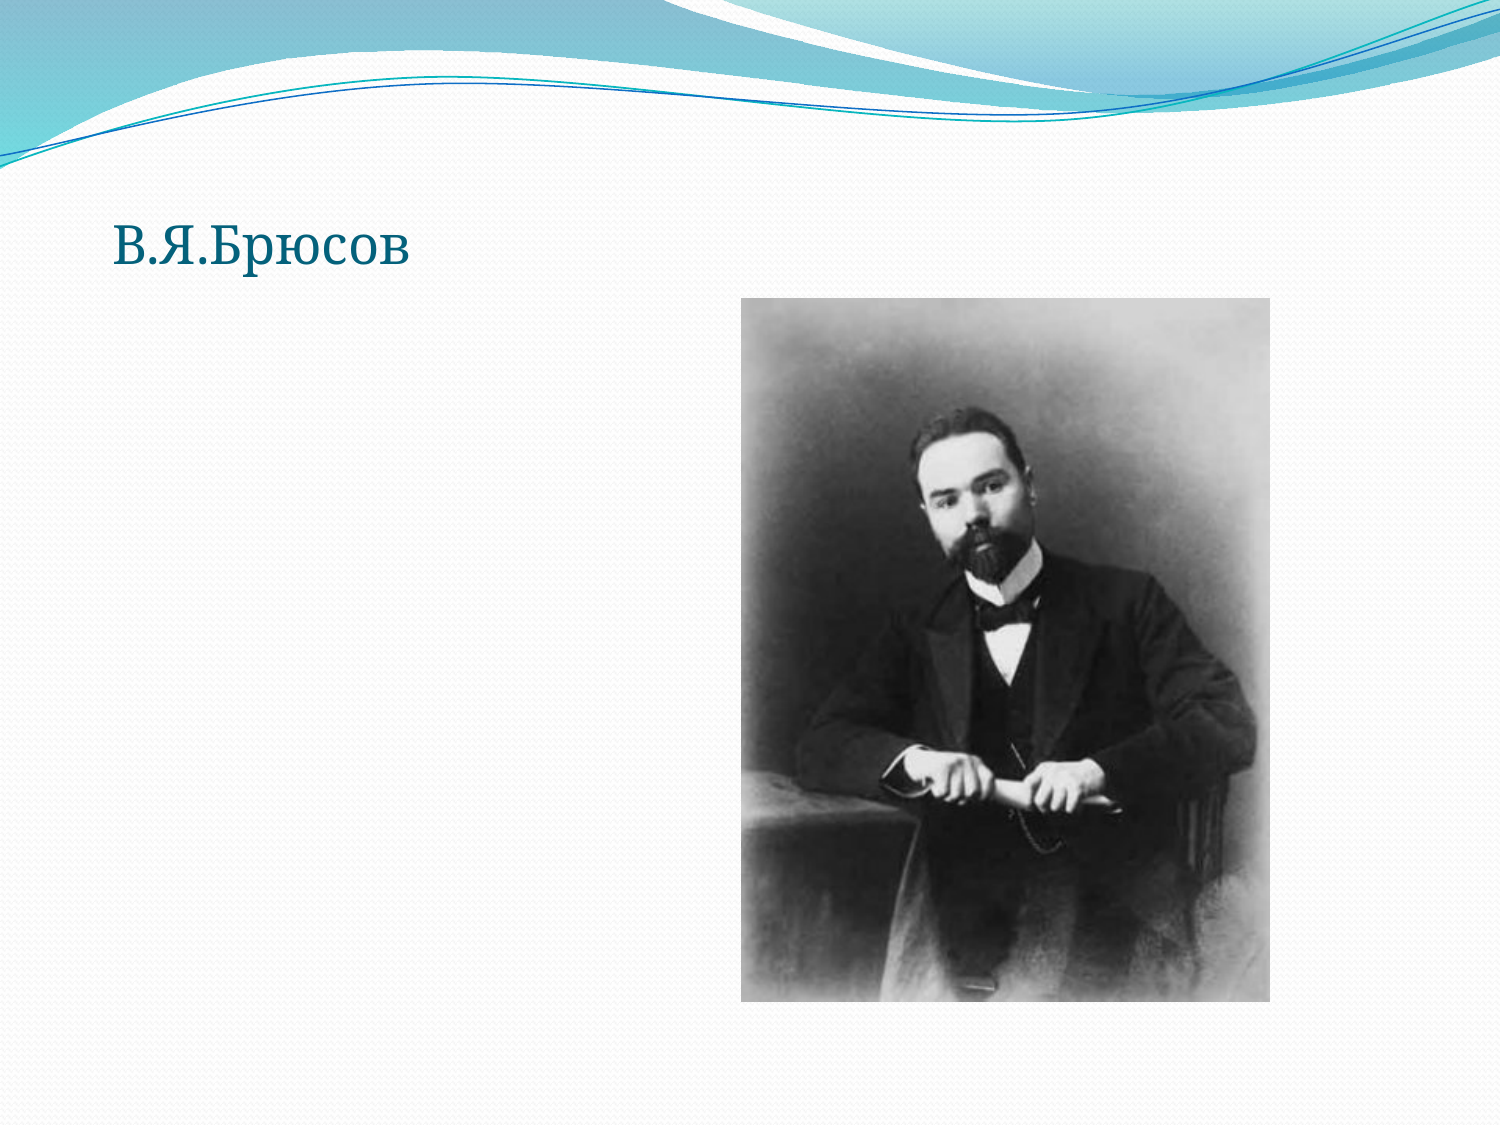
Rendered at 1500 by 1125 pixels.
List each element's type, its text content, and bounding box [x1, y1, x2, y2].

title В.Я.Брюсов [112, 84, 563, 275]
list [741, 298, 1271, 1002]
